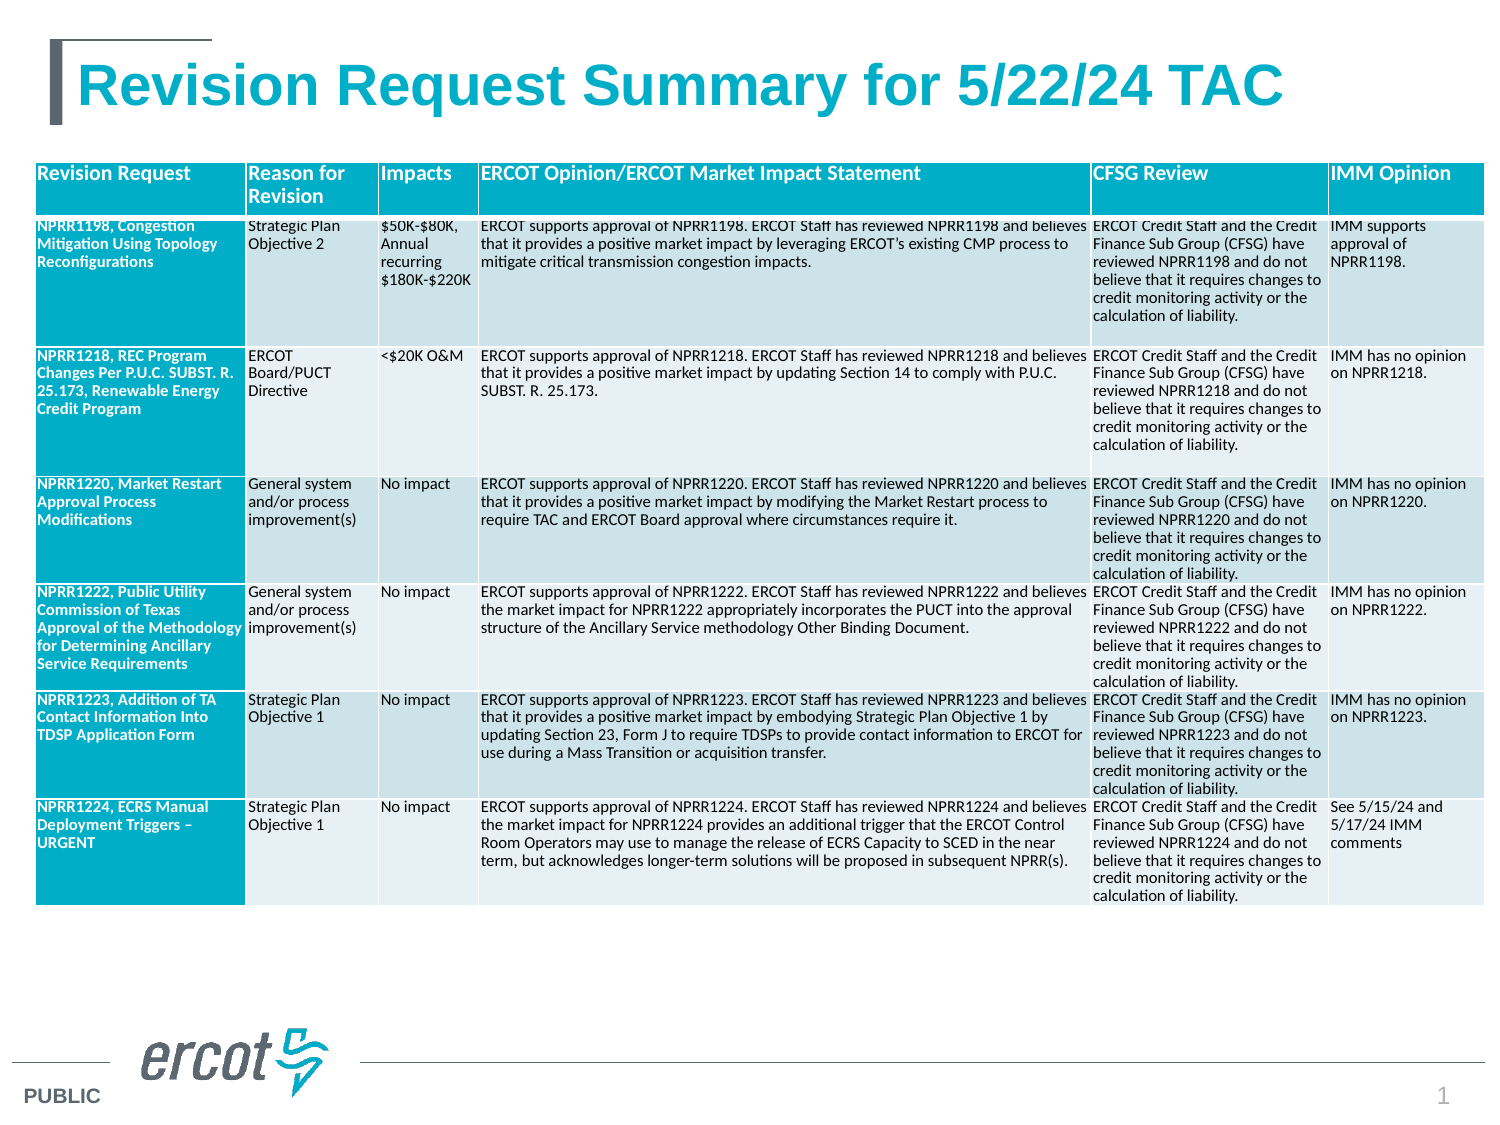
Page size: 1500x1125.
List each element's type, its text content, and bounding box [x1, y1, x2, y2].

table_cell NPRR1218, REC Program Changes Per P.U.C. SUBST. R. 25.173, Renewable Energy Credit Program [36, 348, 245, 476]
table_header Impacts [379, 163, 478, 215]
table_cell IMM has no opinion on NPRR1220. [1329, 477, 1484, 583]
table_cell See 5/15/24 and 5/17/24 IMM comments [1329, 800, 1484, 905]
table_cell General system and/or process improvement(s) [247, 477, 378, 583]
table_cell General system and/or process improvement(s) [247, 585, 378, 690]
title Revision Request Summary for 5/22/24 TAC [62, 39, 1463, 125]
table_cell <$20K O&M [379, 348, 478, 476]
table_cell ERCOT Board/PUCT Directive [247, 348, 378, 476]
table_cell ERCOT supports approval of NPRR1198. ERCOT Staff has reviewed NPRR1198 and believes that it provides a positive market impact by leveraging ERCOT’s existing CMP process to mitigate critical transmission congestion impacts. [479, 221, 1090, 346]
table_cell ERCOT Credit Staff and the Credit Finance Sub Group (CFSG) have reviewed NPRR1198 and do not believe that it requires changes to credit monitoring activity or the calculation of liability. [1092, 221, 1328, 346]
table_cell ERCOT supports approval of NPRR1222. ERCOT Staff has reviewed NPRR1222 and believes the market impact for NPRR1222 appropriately incorporates the PUCT into the approval structure of the Ancillary Service methodology Other Binding Document. [479, 585, 1090, 690]
picture [137, 1024, 332, 1100]
table_cell No impact [379, 585, 478, 690]
table_cell Strategic Plan Objective 1 [247, 692, 378, 798]
table_cell NPRR1222, Public Utility Commission of Texas Approval of the Methodology for Determining Ancillary Service Requirements [36, 585, 245, 690]
table_cell IMM has no opinion on NPRR1223. [1329, 692, 1484, 798]
table_cell ERCOT Credit Staff and the Credit Finance Sub Group (CFSG) have reviewed NPRR1222 and do not believe that it requires changes to credit monitoring activity or the calculation of liability. [1092, 585, 1328, 690]
table_cell ERCOT supports approval of NPRR1218. ERCOT Staff has reviewed NPRR1218 and believes that it provides a positive market impact by updating Section 14 to comply with P.U.C. SUBST. R. 25.173. [479, 348, 1090, 476]
table_cell No impact [379, 800, 478, 905]
table_cell Strategic Plan Objective 1 [247, 800, 378, 905]
table_cell NPRR1220, Market Restart Approval Process Modifications [36, 477, 245, 583]
table_cell IMM supports approval of NPRR1198. [1329, 221, 1484, 346]
table_header CFSG Review [1092, 163, 1328, 215]
table_cell ERCOT supports approval of NPRR1223. ERCOT Staff has reviewed NPRR1223 and believes that it provides a positive market impact by embodying Strategic Plan Objective 1 by updating Section 23, Form J to require TDSPs to provide contact information to ERCOT for use during a Mass Transition or acquisition transfer. [479, 692, 1090, 798]
table_cell No impact [379, 692, 478, 798]
table_cell IMM has no opinion on NPRR1218. [1329, 348, 1484, 476]
table_cell IMM has no opinion on NPRR1222. [1329, 585, 1484, 690]
table_cell ERCOT supports approval of NPRR1224. ERCOT Staff has reviewed NPRR1224 and believes the market impact for NPRR1224 provides an additional trigger that the ERCOT Control Room Operators may use to manage the release of ECRS Capacity to SCED in the near term, but acknowledges longer-term solutions will be proposed in subsequent NPRR(s). [479, 800, 1090, 905]
table_cell No impact [379, 477, 478, 583]
table_cell $50K-$80K, Annual recurring $180K-$220K [379, 221, 478, 346]
table_header Revision Request [36, 163, 245, 215]
table_cell NPRR1223, Addition of TA Contact Information Into TDSP Application Form [36, 692, 245, 798]
table_cell ERCOT Credit Staff and the Credit Finance Sub Group (CFSG) have reviewed NPRR1218 and do not believe that it requires changes to credit monitoring activity or the calculation of liability. [1092, 348, 1328, 476]
table_cell ERCOT Credit Staff and the Credit Finance Sub Group (CFSG) have reviewed NPRR1220 and do not believe that it requires changes to credit monitoring activity or the calculation of liability. [1092, 477, 1328, 583]
table_header IMM Opinion [1329, 163, 1484, 215]
table_cell NPRR1224, ECRS Manual Deployment Triggers – URGENT [36, 800, 245, 905]
slide_number 1 [1400, 1076, 1488, 1113]
table_cell ERCOT Credit Staff and the Credit Finance Sub Group (CFSG) have reviewed NPRR1224 and do not believe that it requires changes to credit monitoring activity or the calculation of liability. [1092, 800, 1328, 905]
table_header Reason for Revision [247, 163, 378, 215]
table_cell ERCOT supports approval of NPRR1220. ERCOT Staff has reviewed NPRR1220 and believes that it provides a positive market impact by modifying the Market Restart process to require TAC and ERCOT Board approval where circumstances require it. [479, 477, 1090, 583]
table_cell ERCOT Credit Staff and the Credit Finance Sub Group (CFSG) have reviewed NPRR1223 and do not believe that it requires changes to credit monitoring activity or the calculation of liability. [1092, 692, 1328, 798]
table_cell NPRR1198, Congestion Mitigation Using Topology Reconfigurations [36, 221, 245, 346]
table_header ERCOT Opinion/ERCOT Market Impact Statement [479, 163, 1090, 215]
table_cell Strategic Plan Objective 2 [247, 221, 378, 346]
